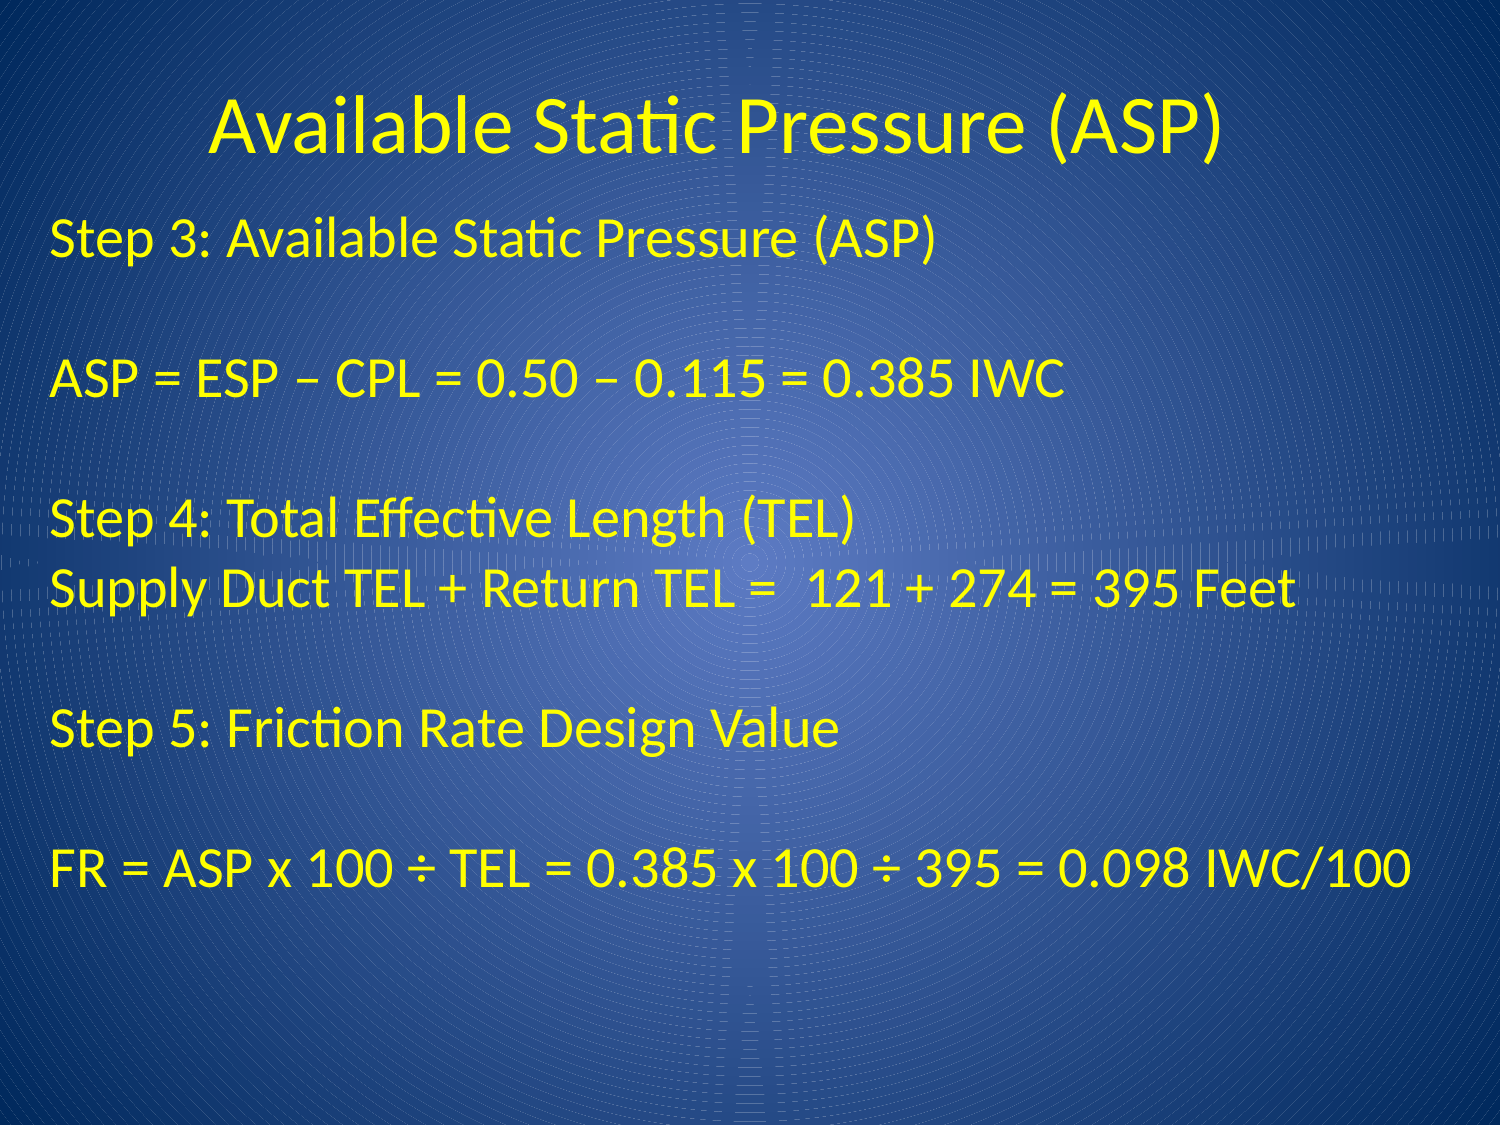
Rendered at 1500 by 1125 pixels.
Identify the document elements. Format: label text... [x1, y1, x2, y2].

text_box Available Static Pressure (ASP) [193, 62, 1242, 178]
text_box Step 3: Available Static Pressure (ASP) ASP = ESP – CPL = 0.50 – 0.115 = 0.385 IWC Step 4: Total Effective Length (TEL) Supply Duct TEL + Return TEL = 121 + 274 = 395 Feet Step 5: Friction Rate Design Value FR = ASP x 100 ÷ TEL = 0.385 x 100 ÷ 395 = 0.098 IWC/100 [34, 191, 1475, 1047]
